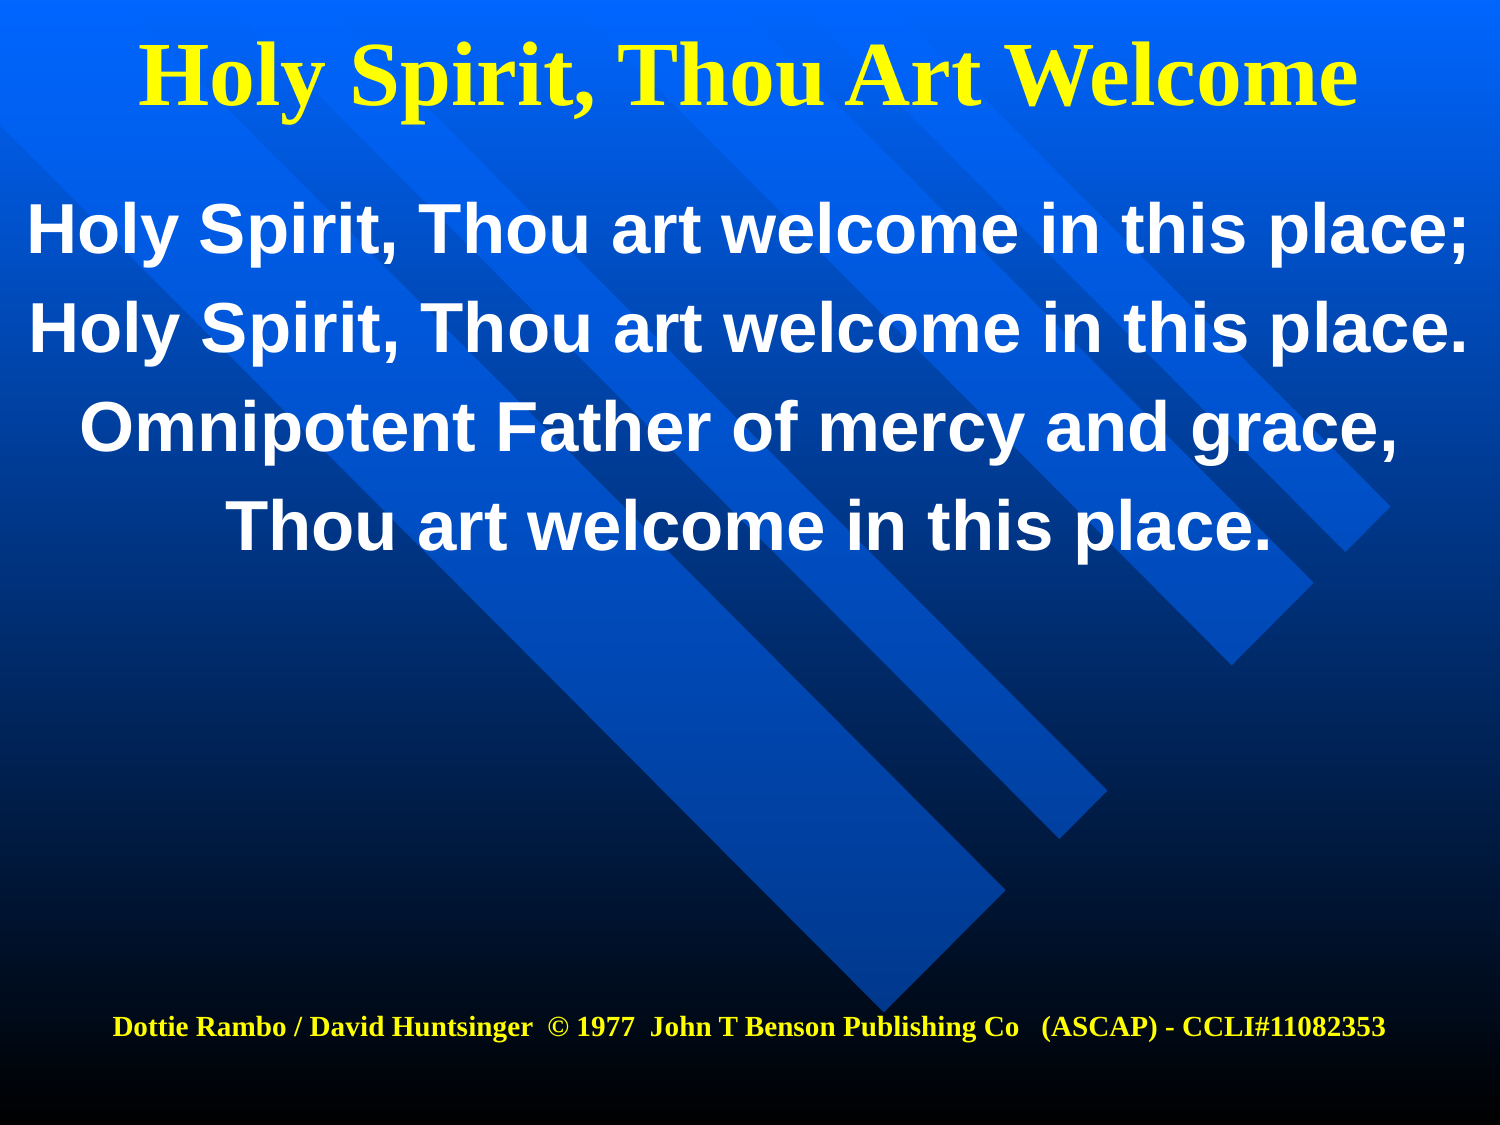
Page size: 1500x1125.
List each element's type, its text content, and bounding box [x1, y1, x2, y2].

subtitle Holy Spirit, Thou art welcome in this place; Holy Spirit, Thou art welcome in this place. Omnipotent Father of mercy and grace, Thou art welcome in this place. [0, 174, 1500, 825]
text_box Dottie Rambo / David Huntsinger © 1977 John T Benson Publishing Co (ASCAP) - CCLI#11082353 [0, 999, 1500, 1050]
title Holy Spirit, Thou Art Welcome [0, 0, 1500, 138]
